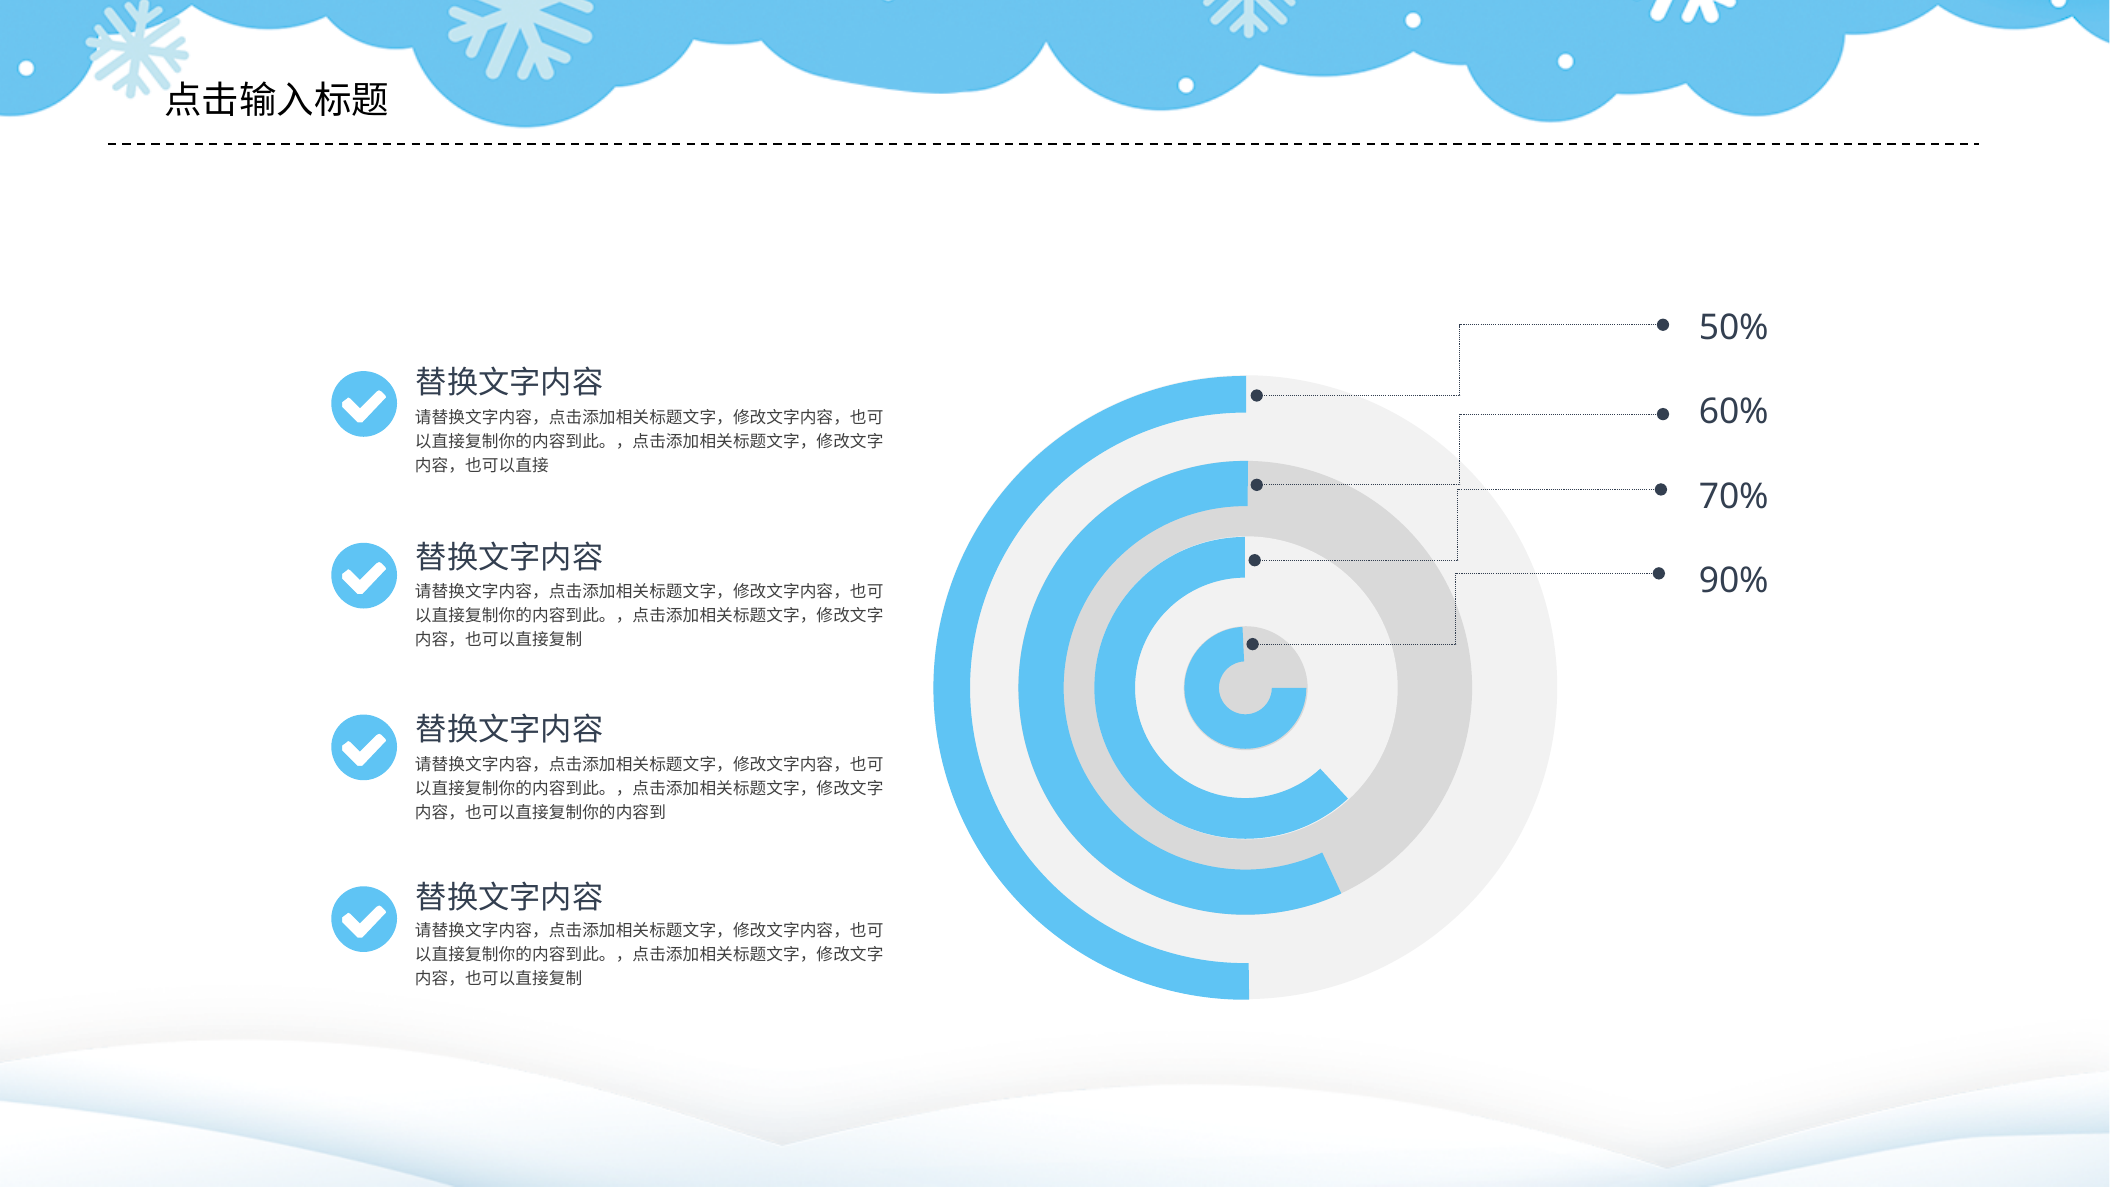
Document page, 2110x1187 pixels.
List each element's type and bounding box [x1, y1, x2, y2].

text_box [415, 354, 894, 476]
text_box [1256, 414, 1663, 485]
text_box [1252, 573, 1659, 645]
text_box [0, 0, 2110, 1187]
text_box [415, 870, 894, 989]
text_box [415, 529, 894, 650]
text_box [1254, 489, 1661, 561]
text_box [415, 702, 894, 823]
text_box [1256, 324, 1663, 396]
